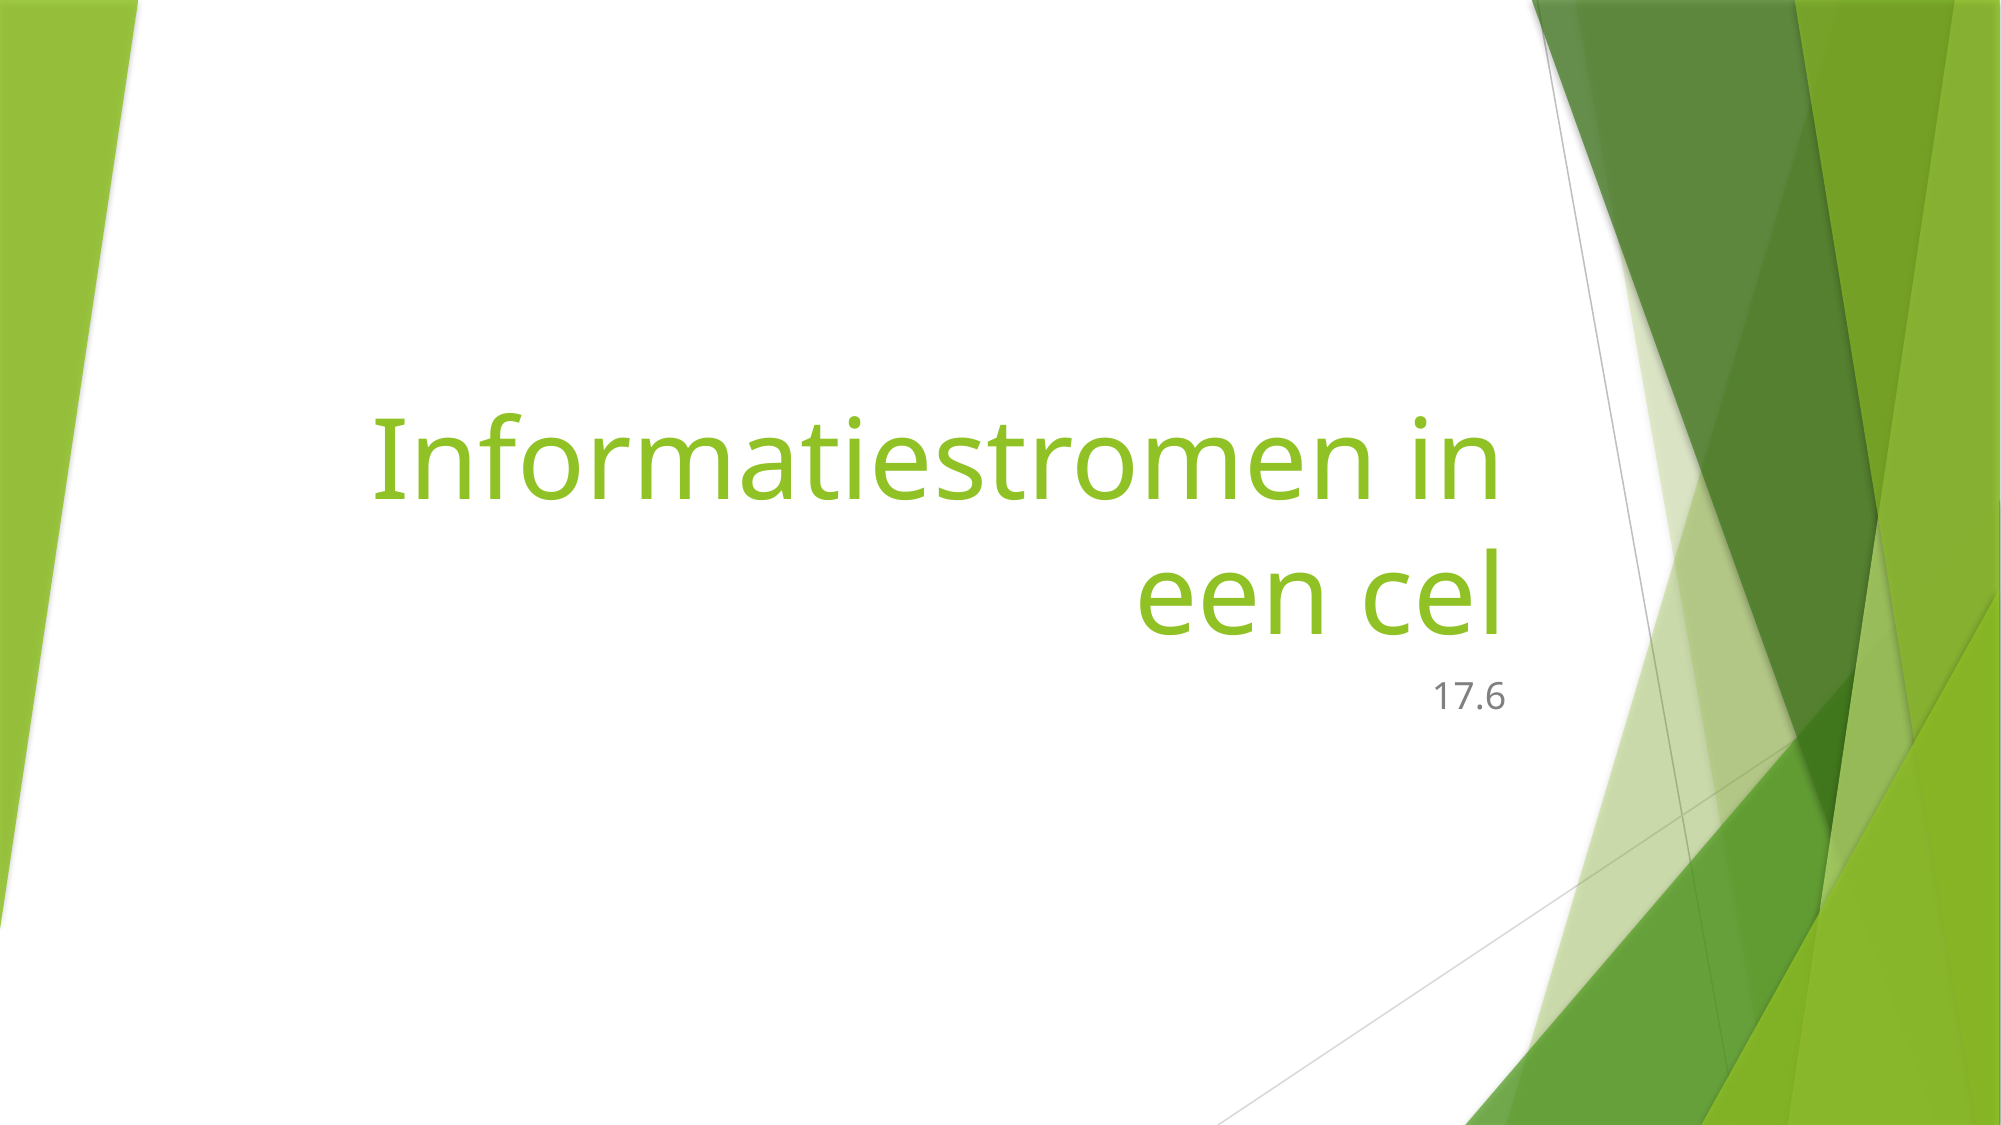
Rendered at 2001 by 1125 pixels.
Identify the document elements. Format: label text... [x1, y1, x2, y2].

title Informatiestromen in een cel [247, 394, 1522, 664]
subtitle 17.6 [247, 664, 1522, 845]
